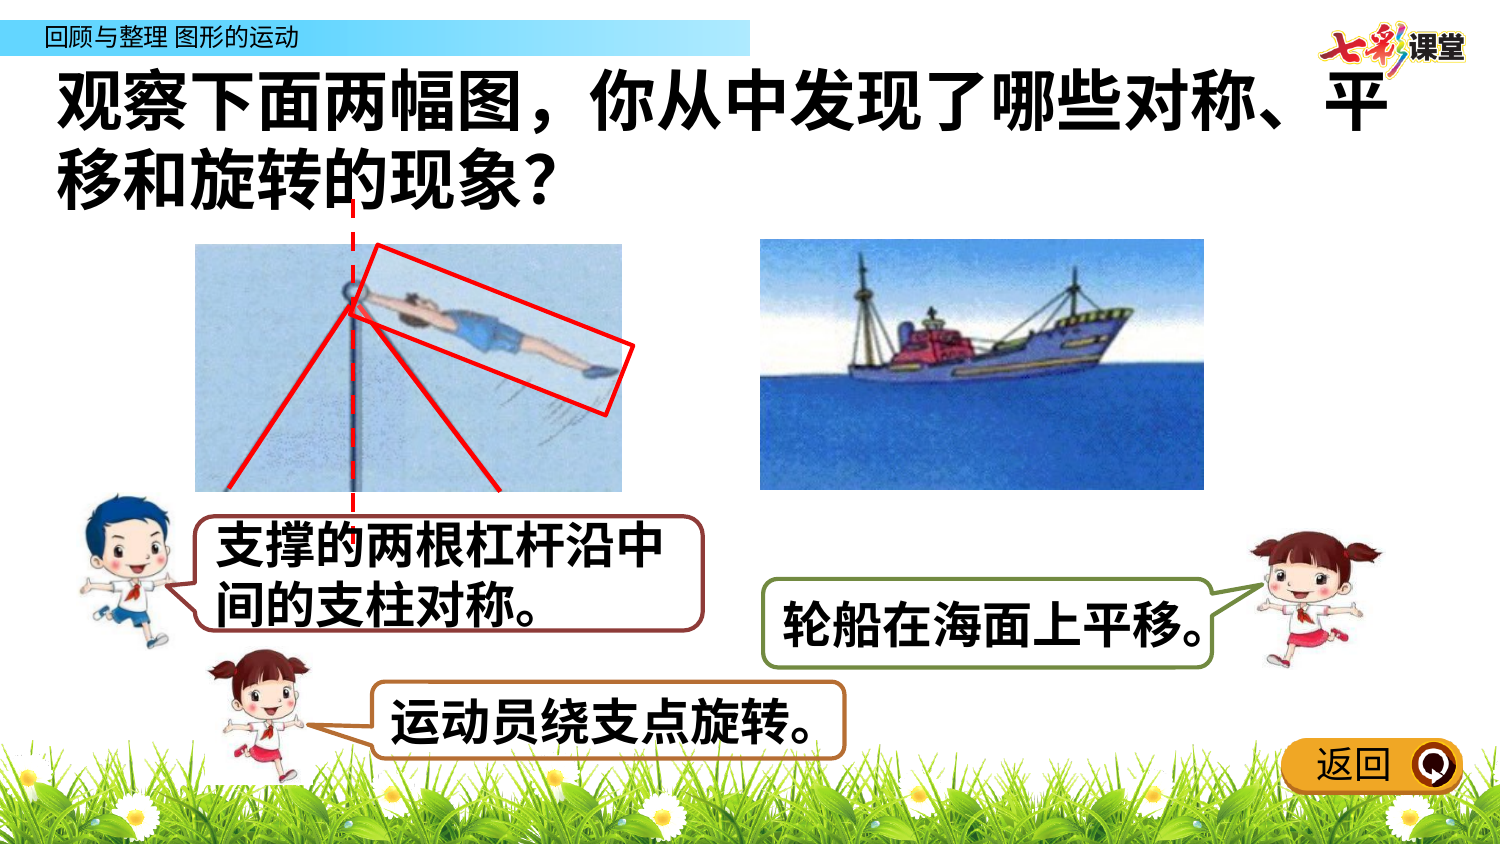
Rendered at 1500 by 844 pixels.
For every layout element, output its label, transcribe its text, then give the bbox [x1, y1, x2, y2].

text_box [1281, 733, 1464, 795]
picture [0, 645, 1500, 844]
picture [76, 492, 181, 651]
picture [354, 244, 622, 492]
picture [1316, 20, 1468, 80]
text_box 观察下面两幅图，你从中发现了哪些对称、平移和旋转的现象？ [41, 51, 1447, 127]
text_box 支撑的两根杠杆沿中间的支柱对称。 [184, 514, 705, 633]
picture [1245, 527, 1387, 670]
text_box 运动员绕支点旋转。 [318, 679, 847, 761]
text_box 轮船在海面上平移。 [761, 576, 1240, 670]
picture [760, 239, 1204, 490]
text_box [228, 304, 348, 489]
picture [194, 244, 352, 492]
text_box [626, 340, 636, 370]
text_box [358, 304, 501, 492]
